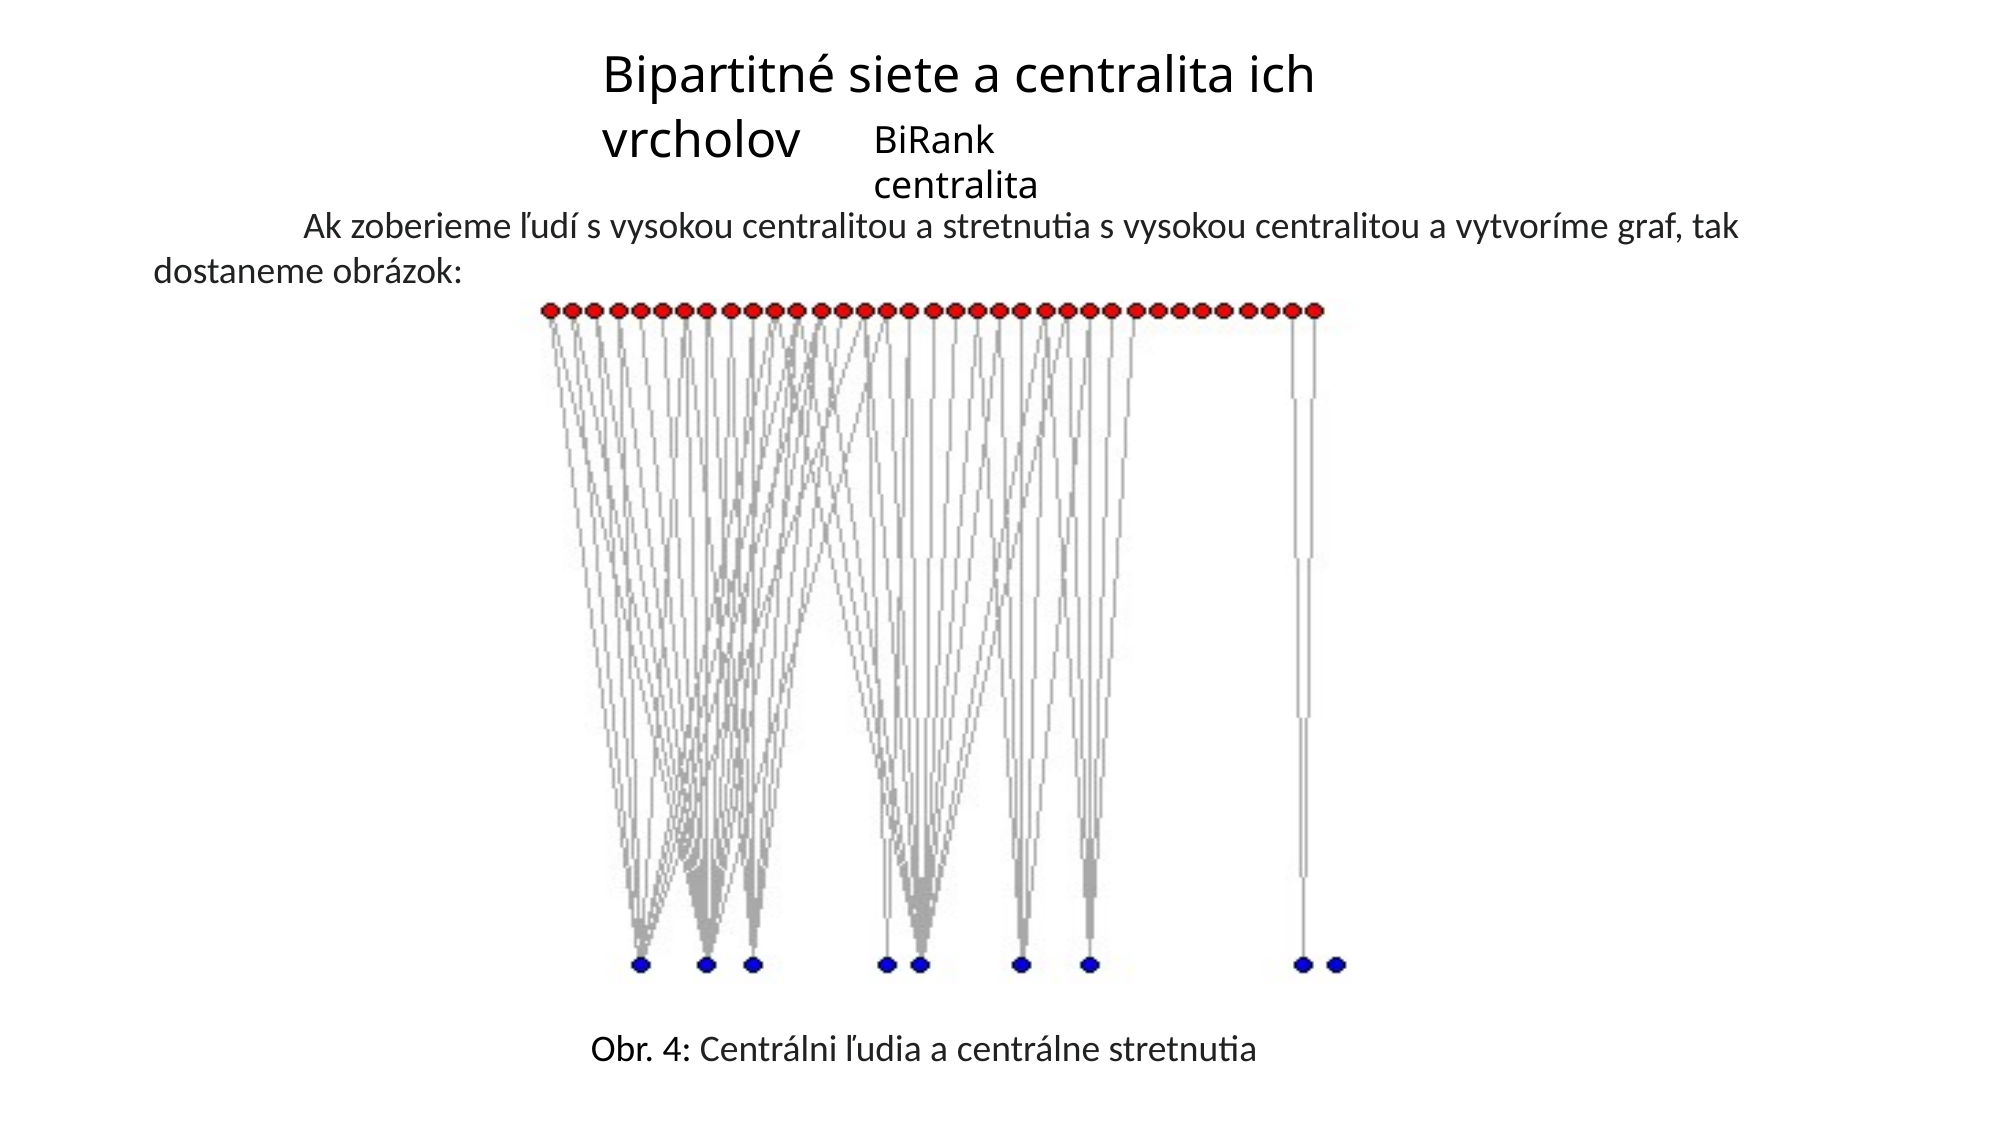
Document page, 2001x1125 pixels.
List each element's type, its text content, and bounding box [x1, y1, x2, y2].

text_box Ak zoberieme ľudí s vysokou centralitou a stretnutia s vysokou centralitou a vytvoríme graf, tak dostaneme obrázok: [138, 193, 1862, 298]
text_box BiRank centralita [858, 108, 1142, 193]
text_box Obr. 4: Centrálni ľudia a centrálne stretnutia [576, 1016, 1299, 1077]
text_box Bipartitné siete a centralita ich vrcholov [588, 31, 1412, 175]
picture [520, 299, 1355, 985]
